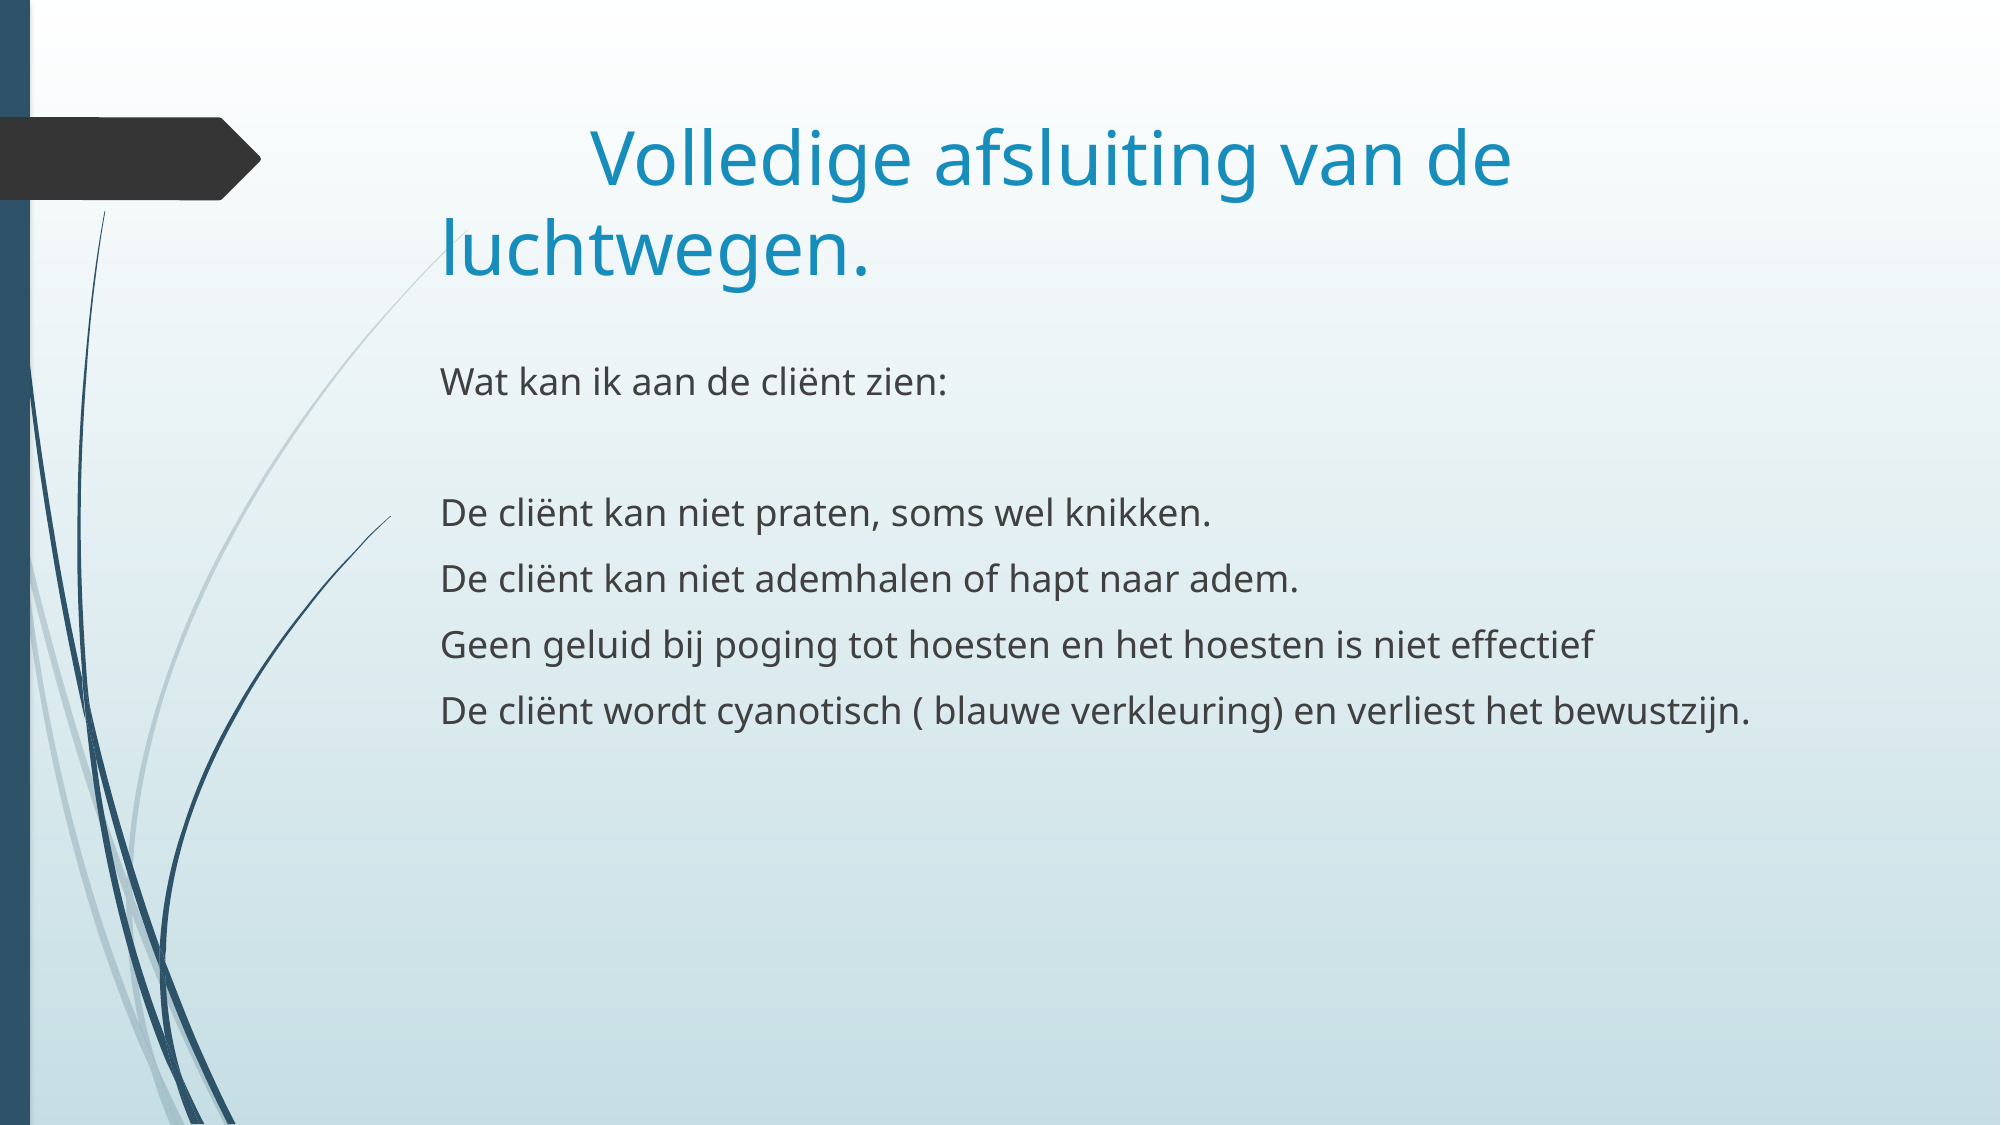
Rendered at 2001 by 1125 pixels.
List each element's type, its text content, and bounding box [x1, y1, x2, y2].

title Volledige afsluiting van de luchtwegen. [425, 102, 1888, 313]
list Wat kan ik aan de cliënt zien: De cliënt kan niet praten, soms wel knikken. De cliënt kan niet ademhalen of hapt naar adem. Geen geluid bij poging tot hoesten en het hoesten is niet effectief De cliënt wordt cyanotisch ( blauwe verkleuring) en verliest het bewustzijn. [424, 350, 1888, 970]
